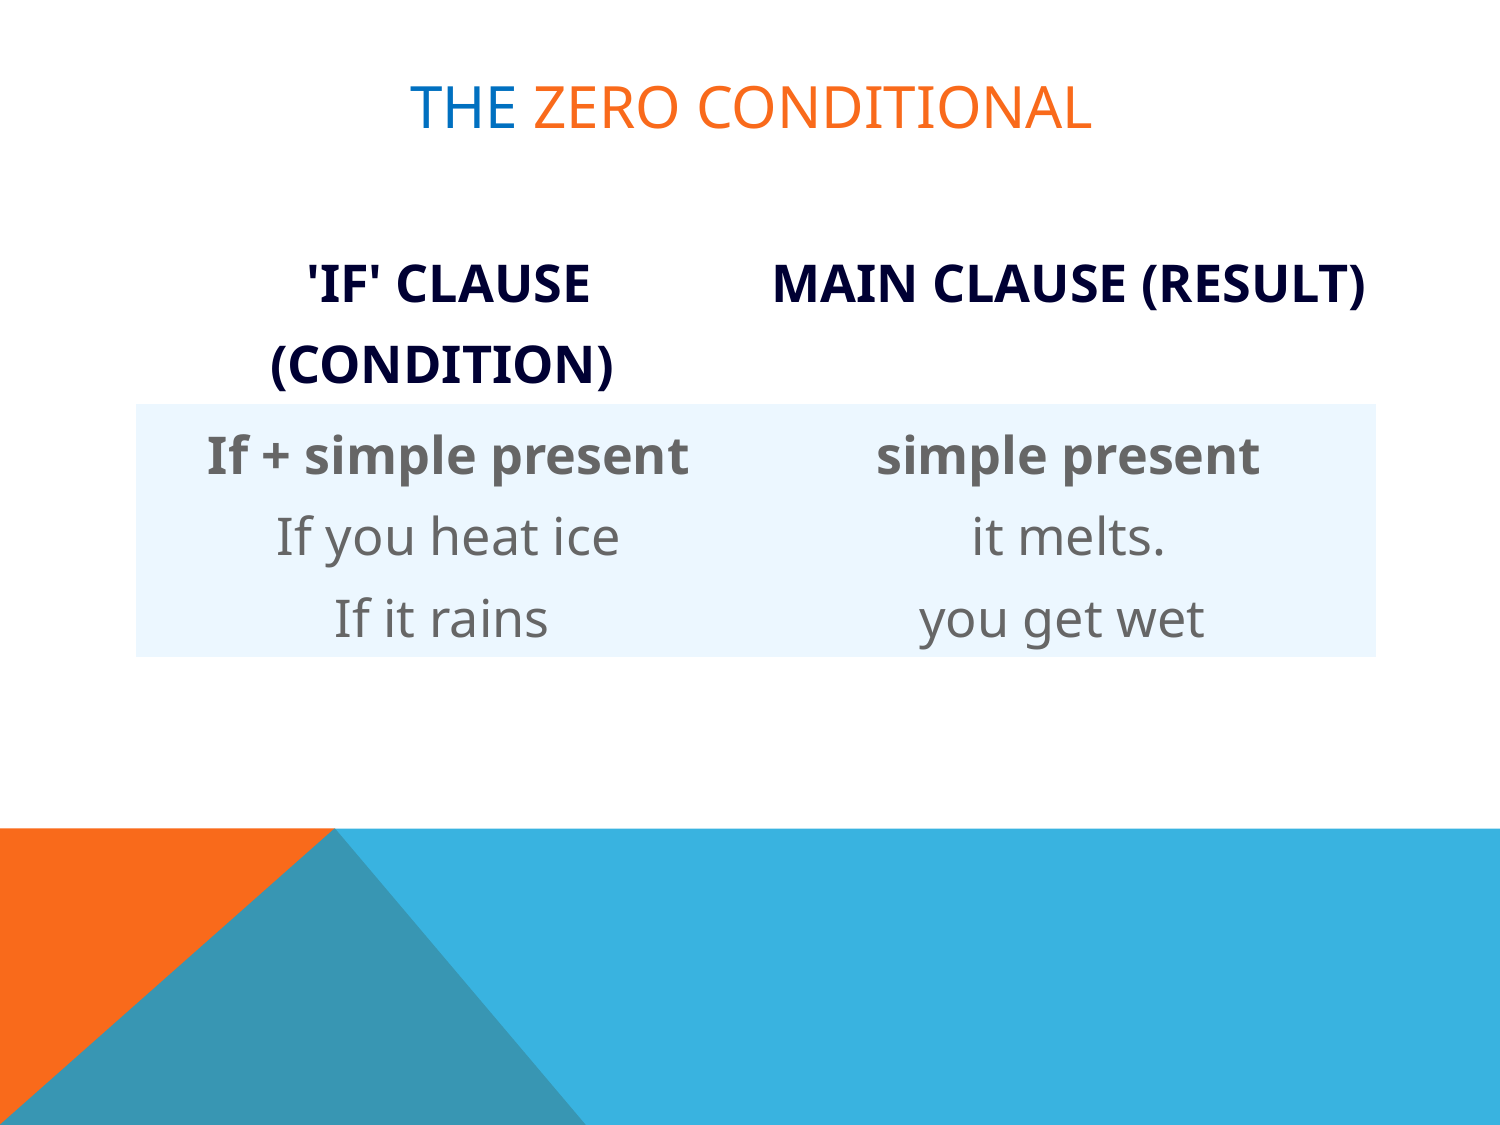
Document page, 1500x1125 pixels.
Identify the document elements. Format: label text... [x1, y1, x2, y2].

title The Zero conditional [135, 60, 1369, 150]
table_header 'IF' CLAUSE (CONDITION) [136, 232, 762, 404]
table_header MAIN CLAUSE (RESULT) [762, 232, 1376, 404]
table_cell simple present it melts. you get wet [762, 404, 1376, 657]
table_cell If + simple present If you heat ice If it rains [136, 404, 762, 657]
